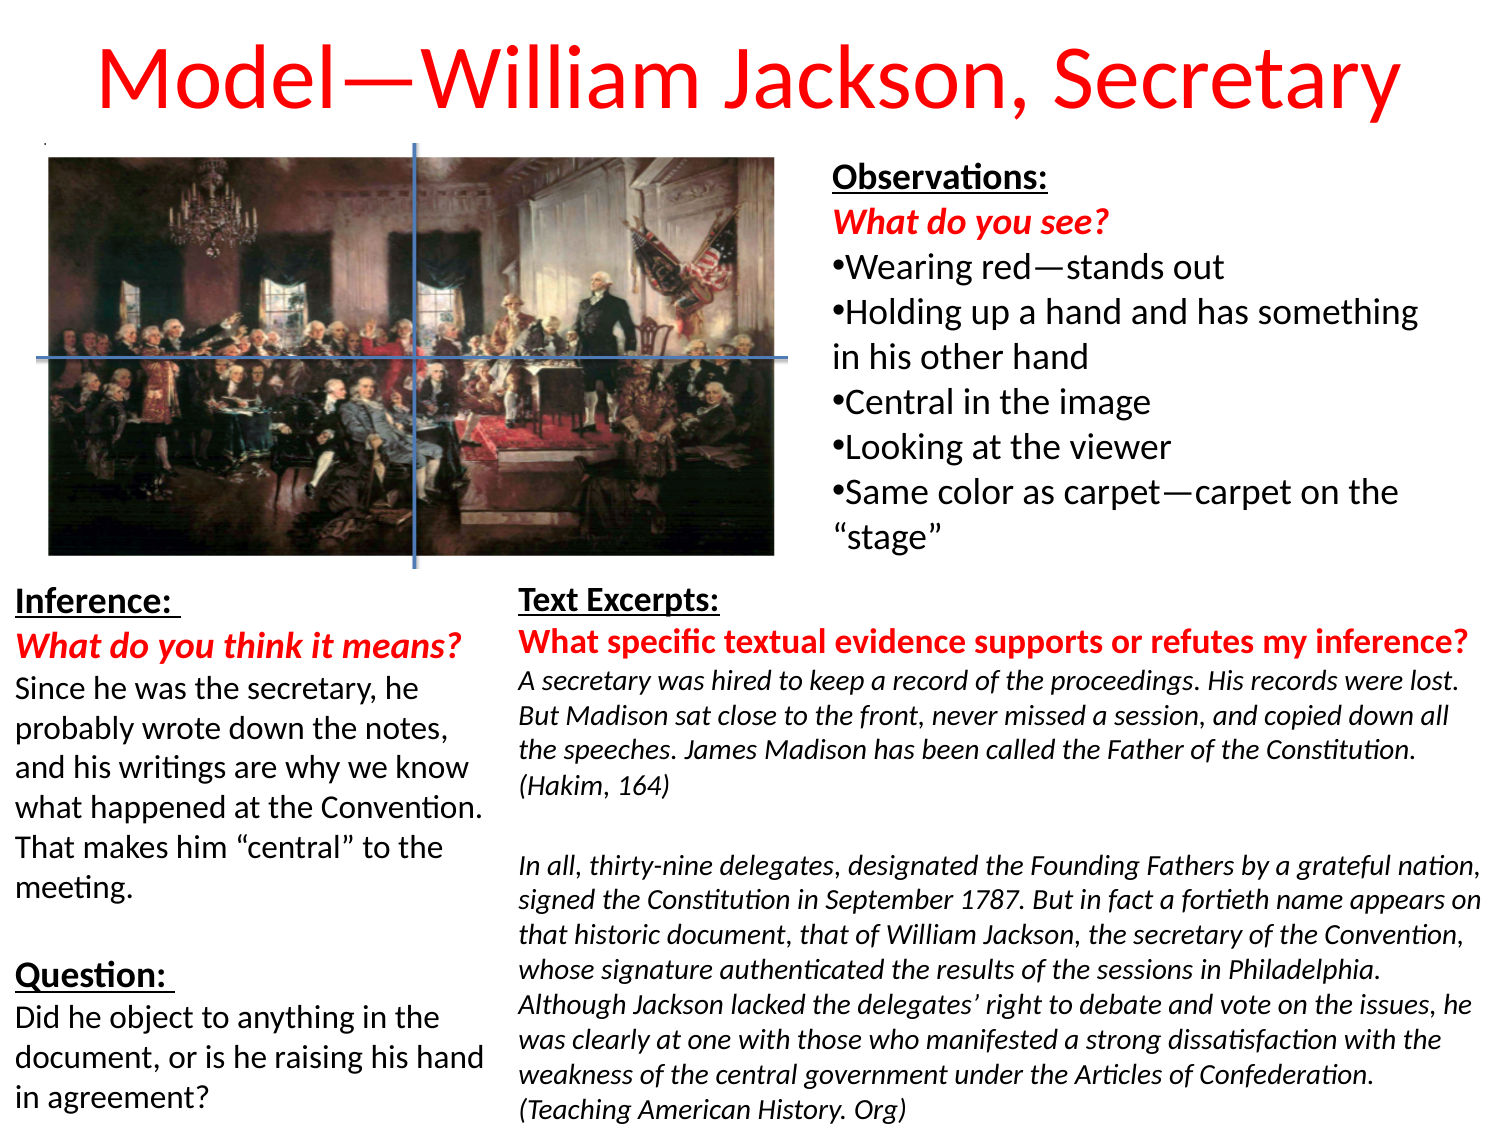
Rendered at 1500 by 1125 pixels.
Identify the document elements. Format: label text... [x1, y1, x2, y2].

text_box Text Excerpts: What specific textual evidence supports or refutes my inference? A secretary was hired to keep a record of the proceedings. His records were lost. But Madison sat close to the front, never missed a session, and copied down all the speeches. James Madison has been called the Father of the Constitution. (Hakim, 164) In all, thirty-nine delegates, designated the Founding Fathers by a grateful nation, signed the Constitution in September 1787. But in fact a fortieth name appears on that historic document, that of William Jackson, the secretary of the Convention, whose signature authenticated the results of the sessions in Philadelphia. Although Jackson lacked the delegates’ right to debate and vote on the issues, he was clearly at one with those who manifested a strong dissatisfaction with the weakness of the central government under the Articles of Confederation. (Teaching American History. Org) [503, 568, 1500, 1125]
title Model—William Jackson, Secretary [75, 0, 1425, 144]
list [0, 142, 884, 569]
text_box Inference: What do you think it means? Since he was the secretary, he probably wrote down the notes, and his writings are why we know what happened at the Convention. That makes him “central” to the meeting. Question: Did he object to anything in the document, or is he raising his hand in agreement? [0, 577, 503, 1123]
text_box Observations: What do you see? Wearing red—stands out Holding up a hand and has something in his other hand Central in the image Looking at the viewer Same color as carpet—carpet on the “stage” [886, 144, 1456, 565]
